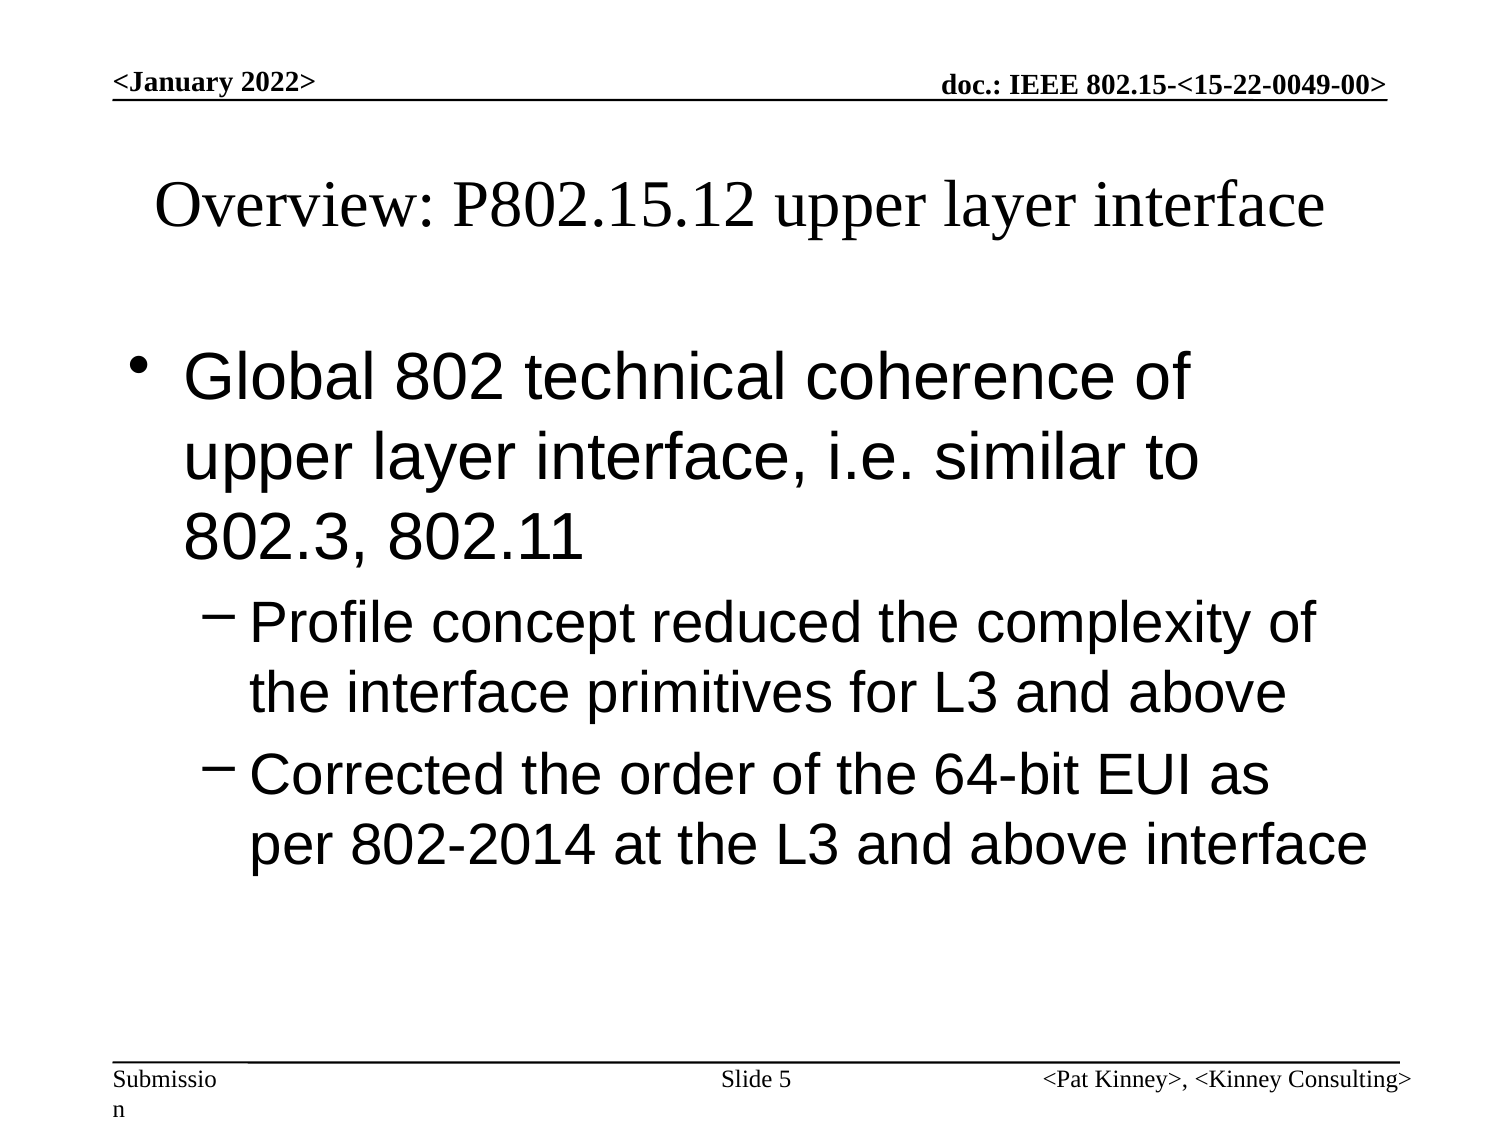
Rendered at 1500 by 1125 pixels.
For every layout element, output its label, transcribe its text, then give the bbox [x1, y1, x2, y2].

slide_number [112, 62, 375, 98]
list Global 802 technical coherence of upper layer interface, i.e. similar to 802.3, 802.11 Profile concept reduced the complexity of the interface primitives for L3 and above Corrected the order of the 64-bit EUI as per 802-2014 at the L3 and above interface [112, 324, 1388, 1000]
title Overview: P802.15.12 upper layer interface [112, 112, 1388, 288]
slide_number Slide 5 [712, 1062, 800, 1093]
footer <Pat Kinney>, <Kinney Consulting> [900, 1062, 1413, 1093]
